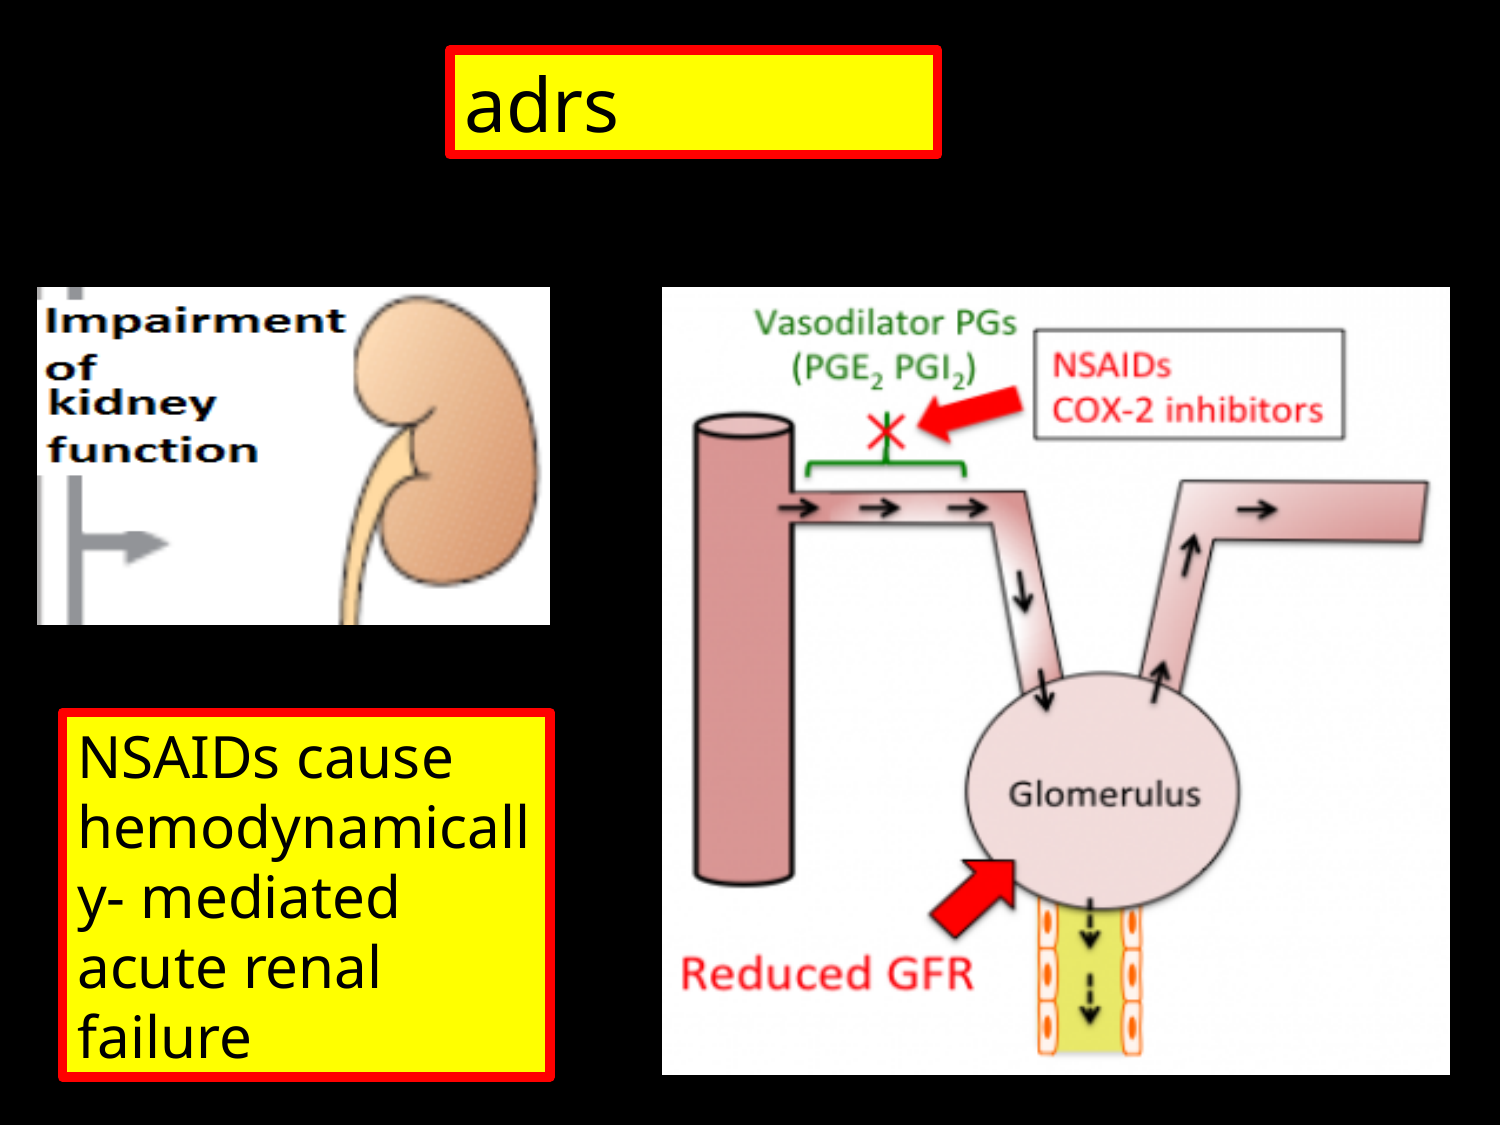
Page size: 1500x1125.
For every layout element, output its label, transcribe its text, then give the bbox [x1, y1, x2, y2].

picture [662, 287, 1450, 1075]
text_box NSAIDs cause hemodynamically- mediated acute renal failure [62, 712, 550, 1078]
picture [37, 287, 550, 625]
text_box adrs [450, 49, 938, 155]
